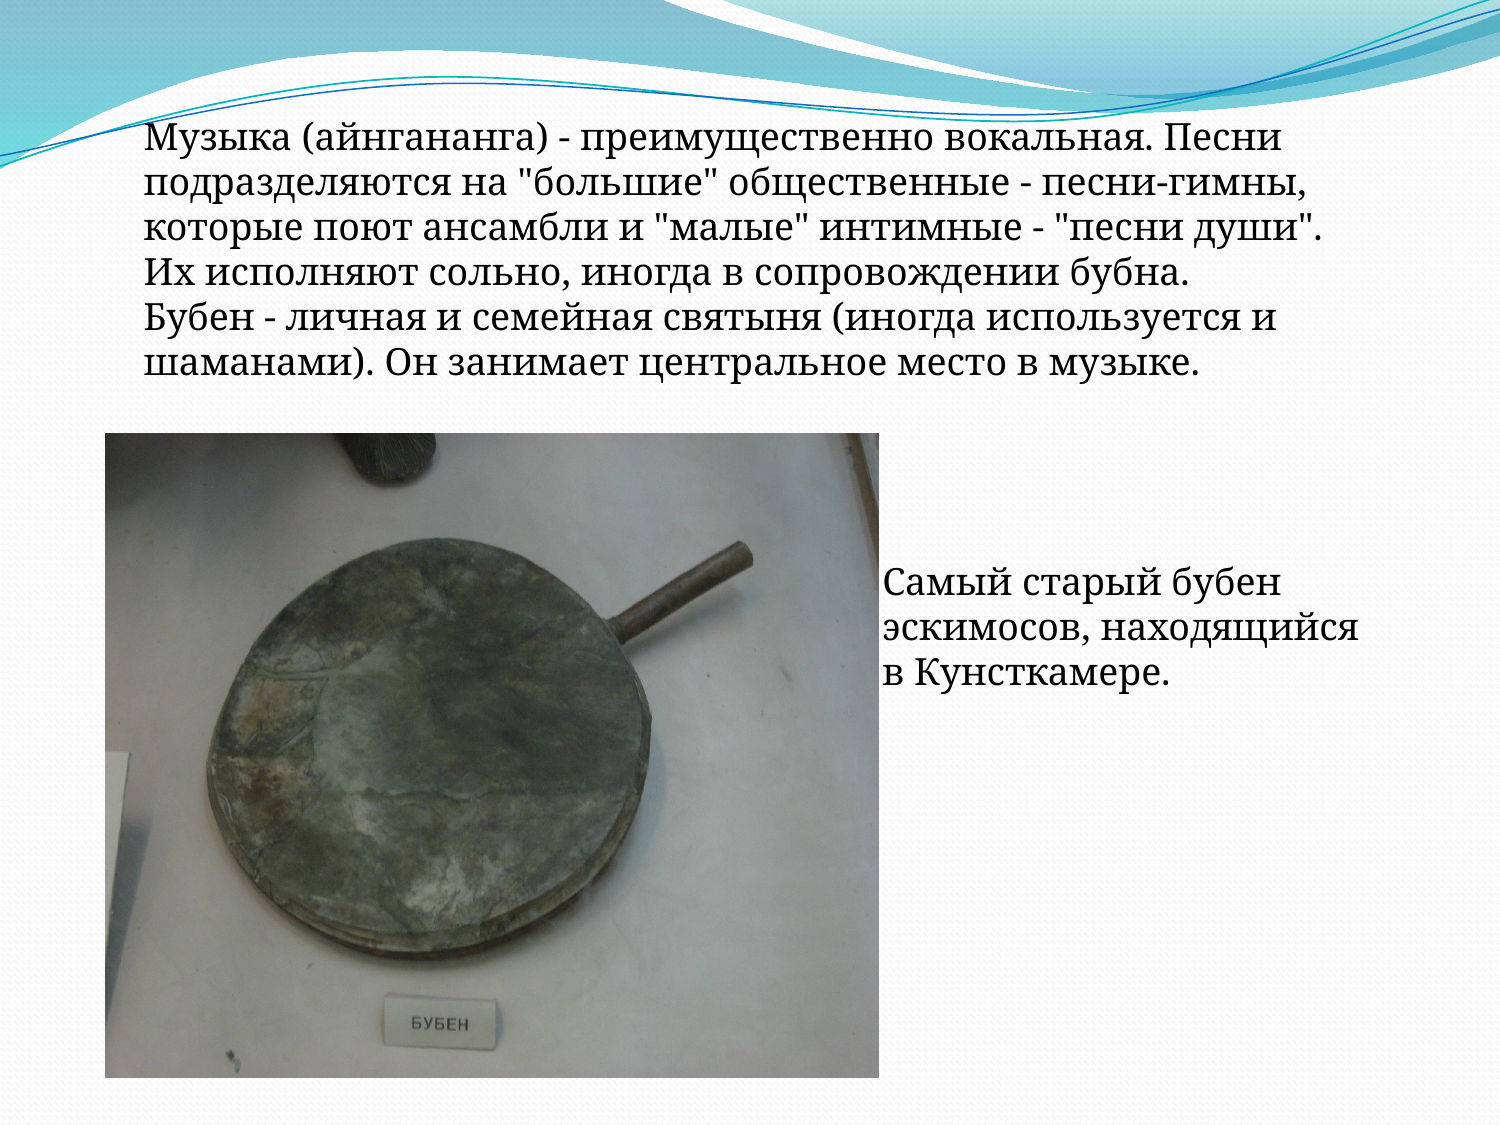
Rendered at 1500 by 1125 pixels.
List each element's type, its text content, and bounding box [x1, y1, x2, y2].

picture [105, 433, 880, 1079]
text_box Самый старый бубен эскимосов, находящийся в Кунсткамере. [886, 550, 1374, 701]
text_box Музыка (айнгананга) - преимущественно вокальная. Песни подразделяются на "большие" общественные - песни-гимны, которые поют ансамбли и "малые" интимные - "песни души". Их исполняют сольно, иногда в сопровождении бубна. Бубен - личная и семейная святыня (иногда используется и шаманами). Он занимает центральное место в музыке. [128, 105, 1348, 391]
